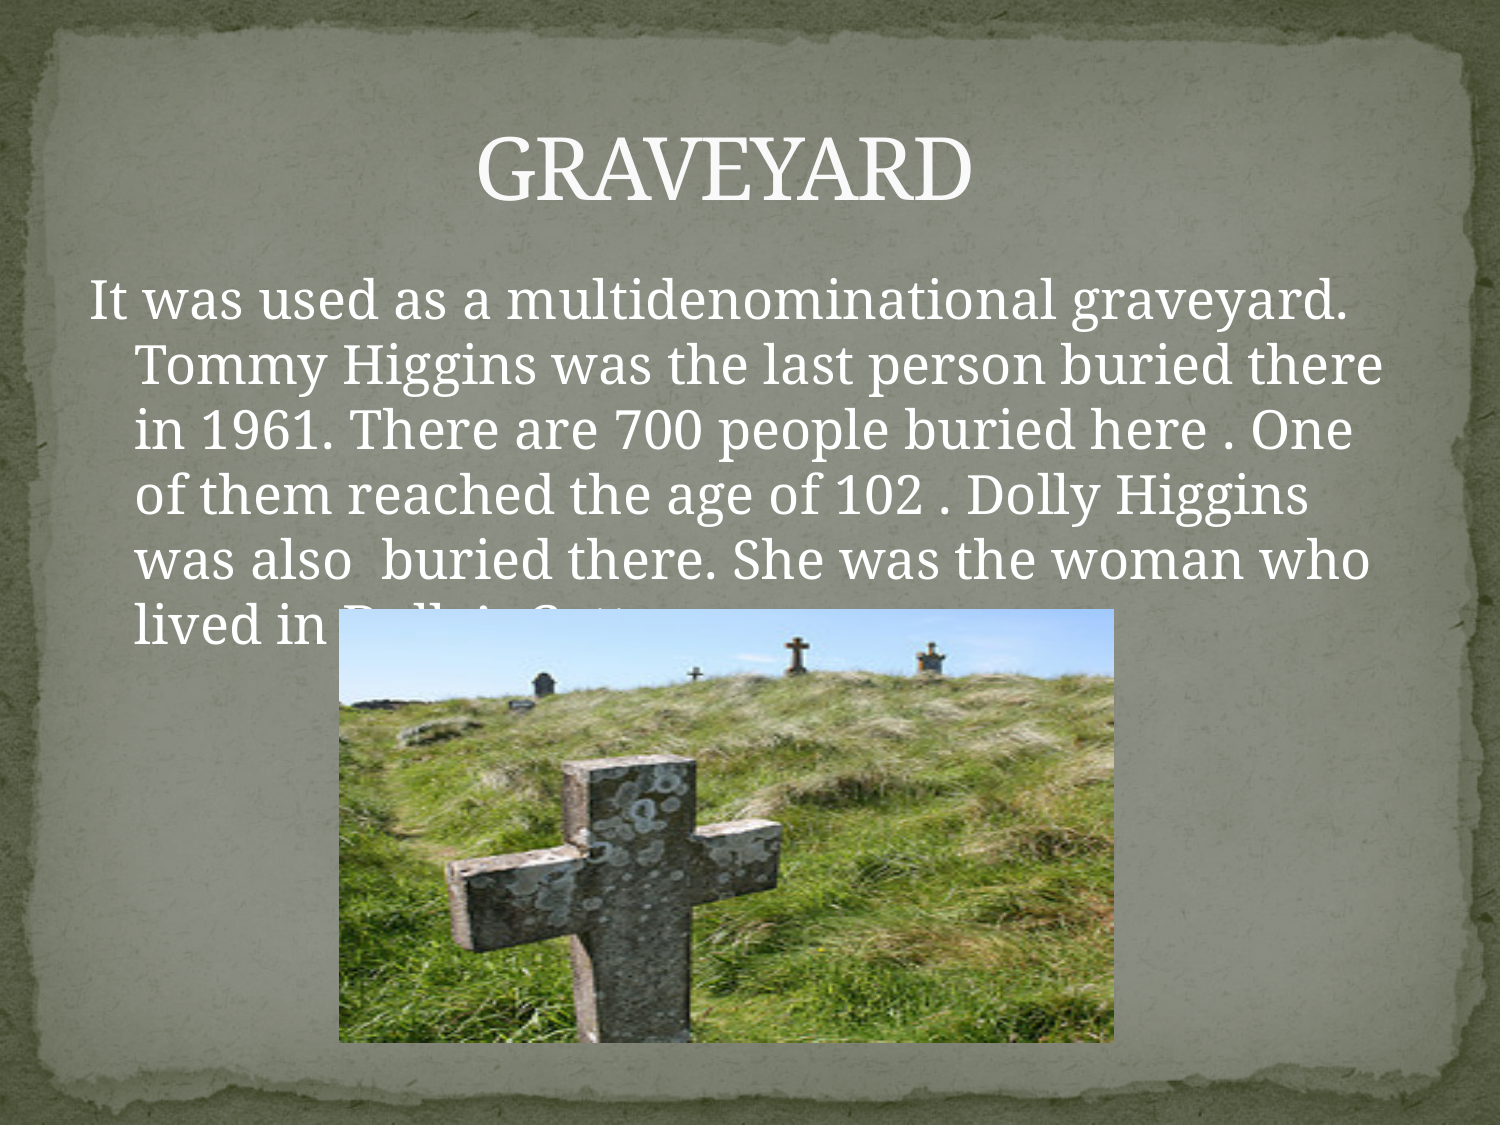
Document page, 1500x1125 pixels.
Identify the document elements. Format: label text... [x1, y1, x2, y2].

title GRAVEYARD [74, 24, 1425, 225]
picture [339, 609, 1114, 1043]
list It was used as a multidenominational graveyard. Tommy Higgins was the last person buried there in 1961. There are 700 people buried here . One of them reached the age of 102 . Dolly Higgins was also buried there. She was the woman who lived in Dolly’s Cottage. [75, 257, 1425, 1059]
